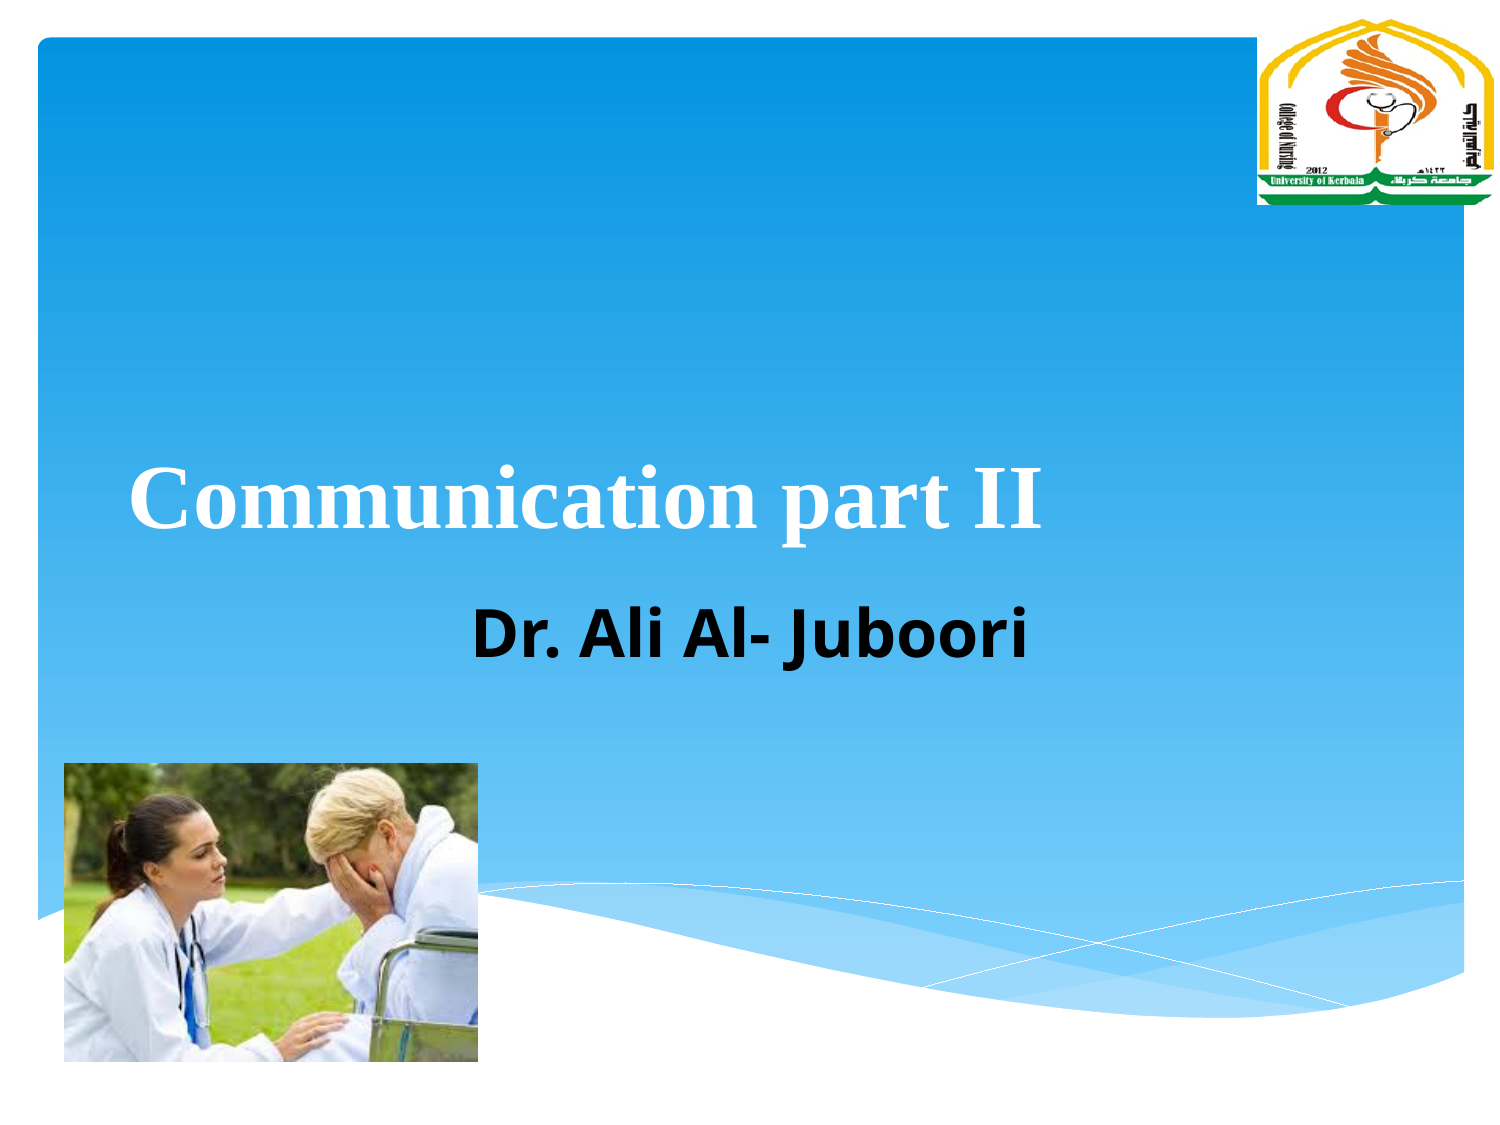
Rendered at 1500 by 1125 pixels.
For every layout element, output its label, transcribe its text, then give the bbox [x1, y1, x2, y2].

picture [64, 762, 478, 1062]
picture [1257, 18, 1495, 206]
title Communication part II [112, 262, 1388, 555]
subtitle Dr. Ali Al- Juboori [225, 583, 1275, 825]
